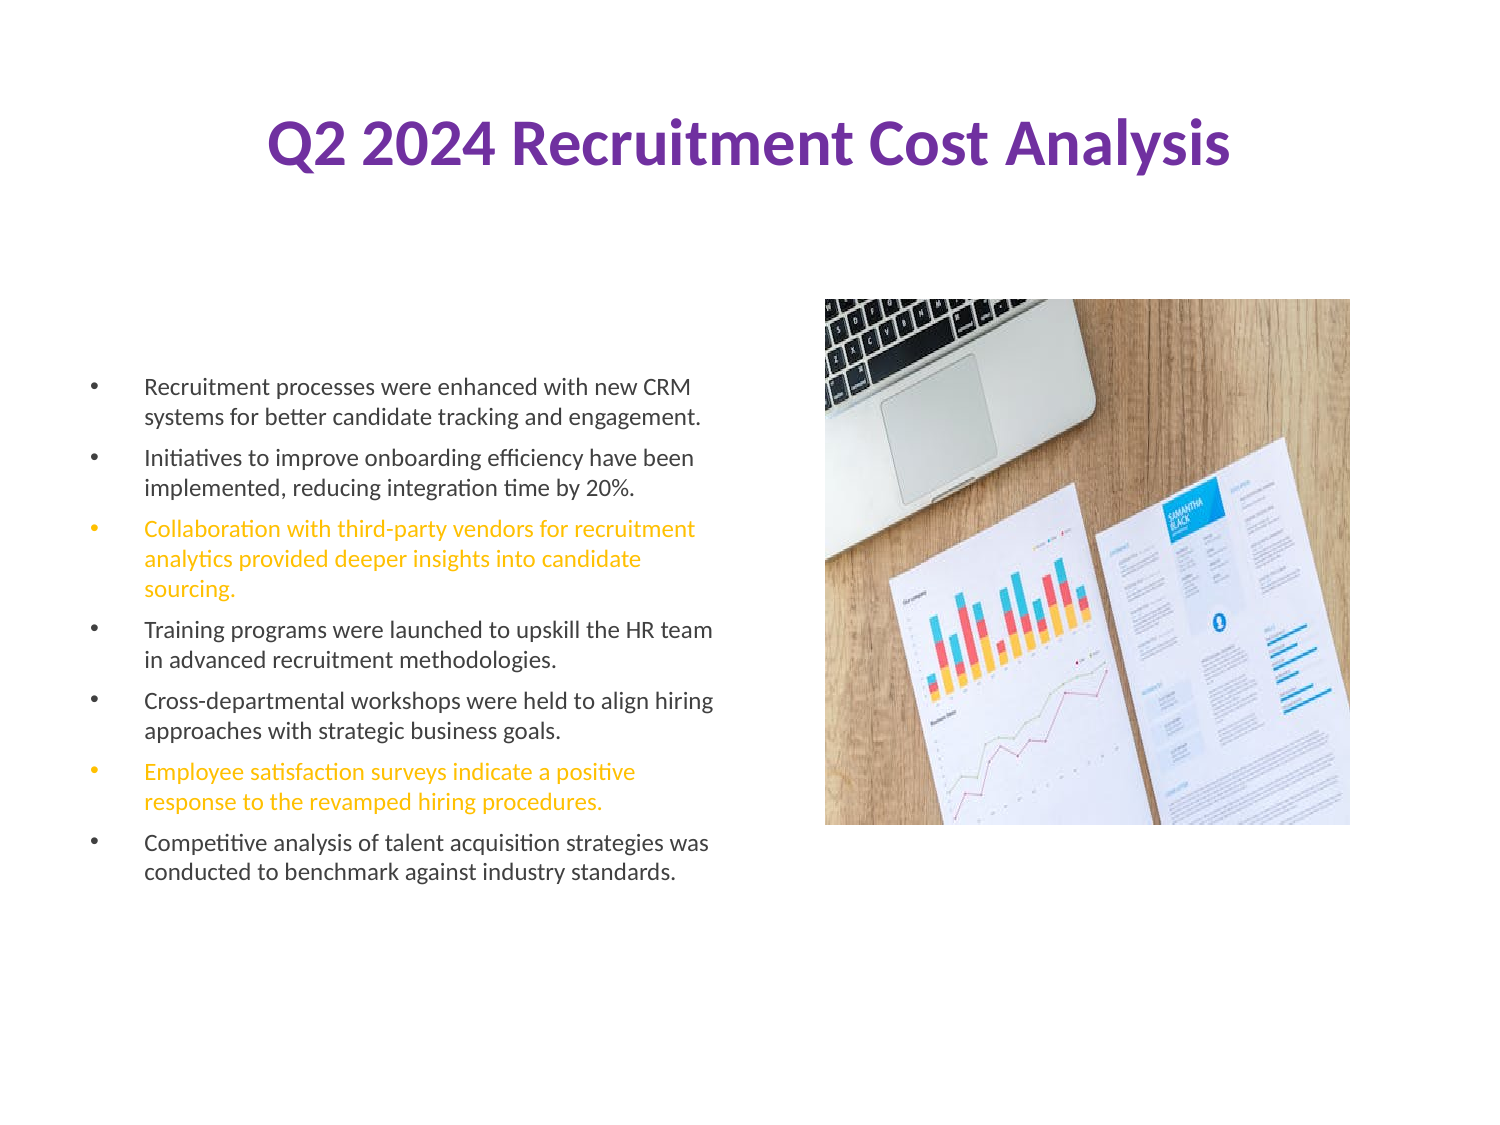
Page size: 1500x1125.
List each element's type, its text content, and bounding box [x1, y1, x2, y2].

list Recruitment processes were enhanced with new CRM systems for better candidate tracking and engagement. Initiatives to improve onboarding efficiency have been implemented, reducing integration time by 20%. Collaboration with third-party vendors for recruitment analytics provided deeper insights into candidate sourcing. Training programs were launched to upskill the HR team in advanced recruitment methodologies. Cross-departmental workshops were held to align hiring approaches with strategic business goals. Employee satisfaction surveys indicate a positive response to the revamped hiring procedures. Competitive analysis of talent acquisition strategies was conducted to benchmark against industry standards. [75, 298, 750, 899]
title Q2 2024 Recruitment Cost Analysis [75, 45, 1425, 233]
picture [824, 299, 1351, 826]
